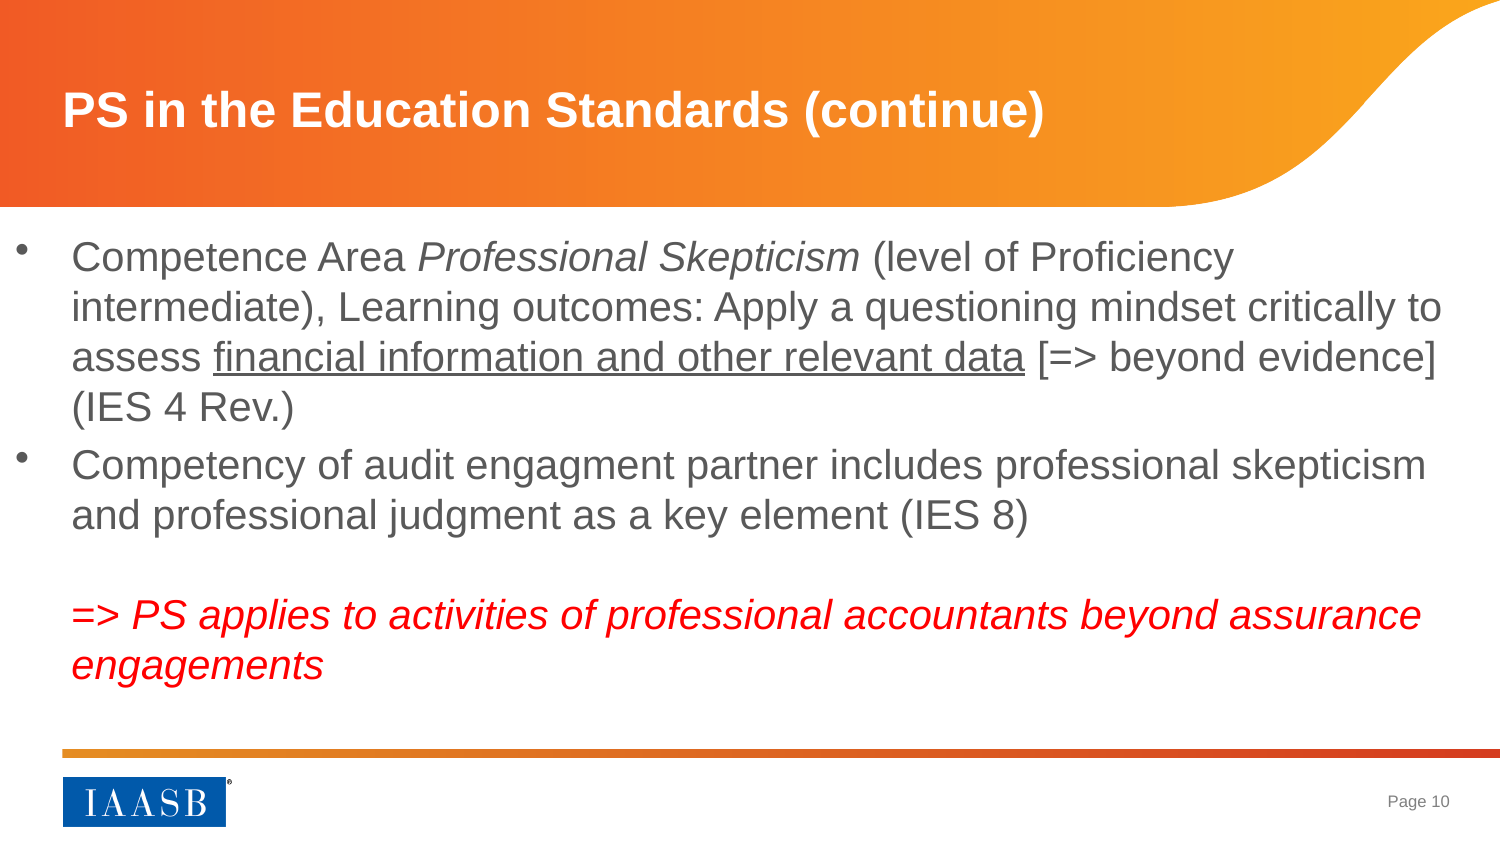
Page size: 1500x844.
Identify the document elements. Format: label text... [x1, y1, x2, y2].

list Competence Area Professional Skepticism (level of Proficiency intermediate), Learning outcomes: Apply a questioning mindset critically to assess financial information and other relevant data [=> beyond evidence] (IES 4 Rev.) Competency of audit engagment partner includes professional skepticism and professional judgment as a key element (IES 8) => PS applies to activities of professional accountants beyond assurance engagements [0, 221, 1500, 772]
picture [0, 0, 1500, 207]
picture [63, 777, 232, 827]
title PS in the Education Standards (continue) [62, 75, 1350, 141]
